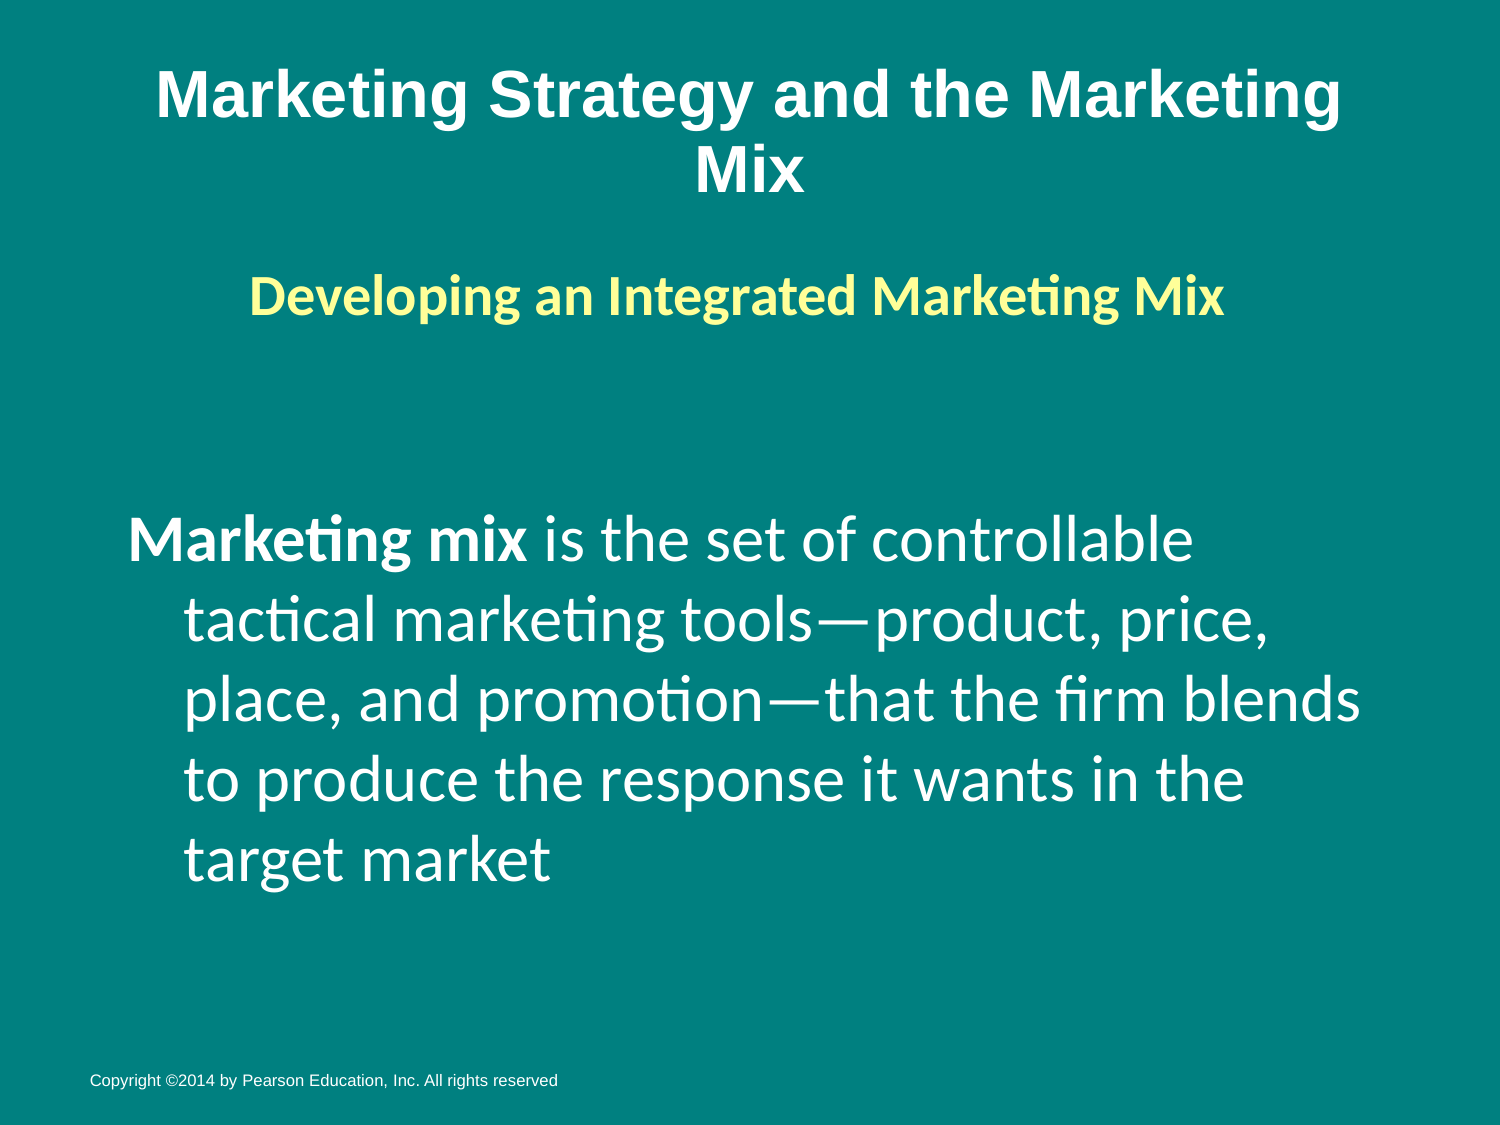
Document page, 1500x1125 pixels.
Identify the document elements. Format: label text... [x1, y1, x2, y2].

title Marketing Strategy and the Marketing Mix [112, 37, 1388, 226]
list Marketing mix is the set of controllable tactical marketing tools—product, price, place, and promotion—that the firm blends to produce the response it wants in the target market [112, 487, 1388, 1125]
text_box Copyright ©2014 by Pearson Education, Inc. All rights reserved [74, 1062, 825, 1098]
list Developing an Integrated Marketing Mix [149, 249, 1326, 338]
